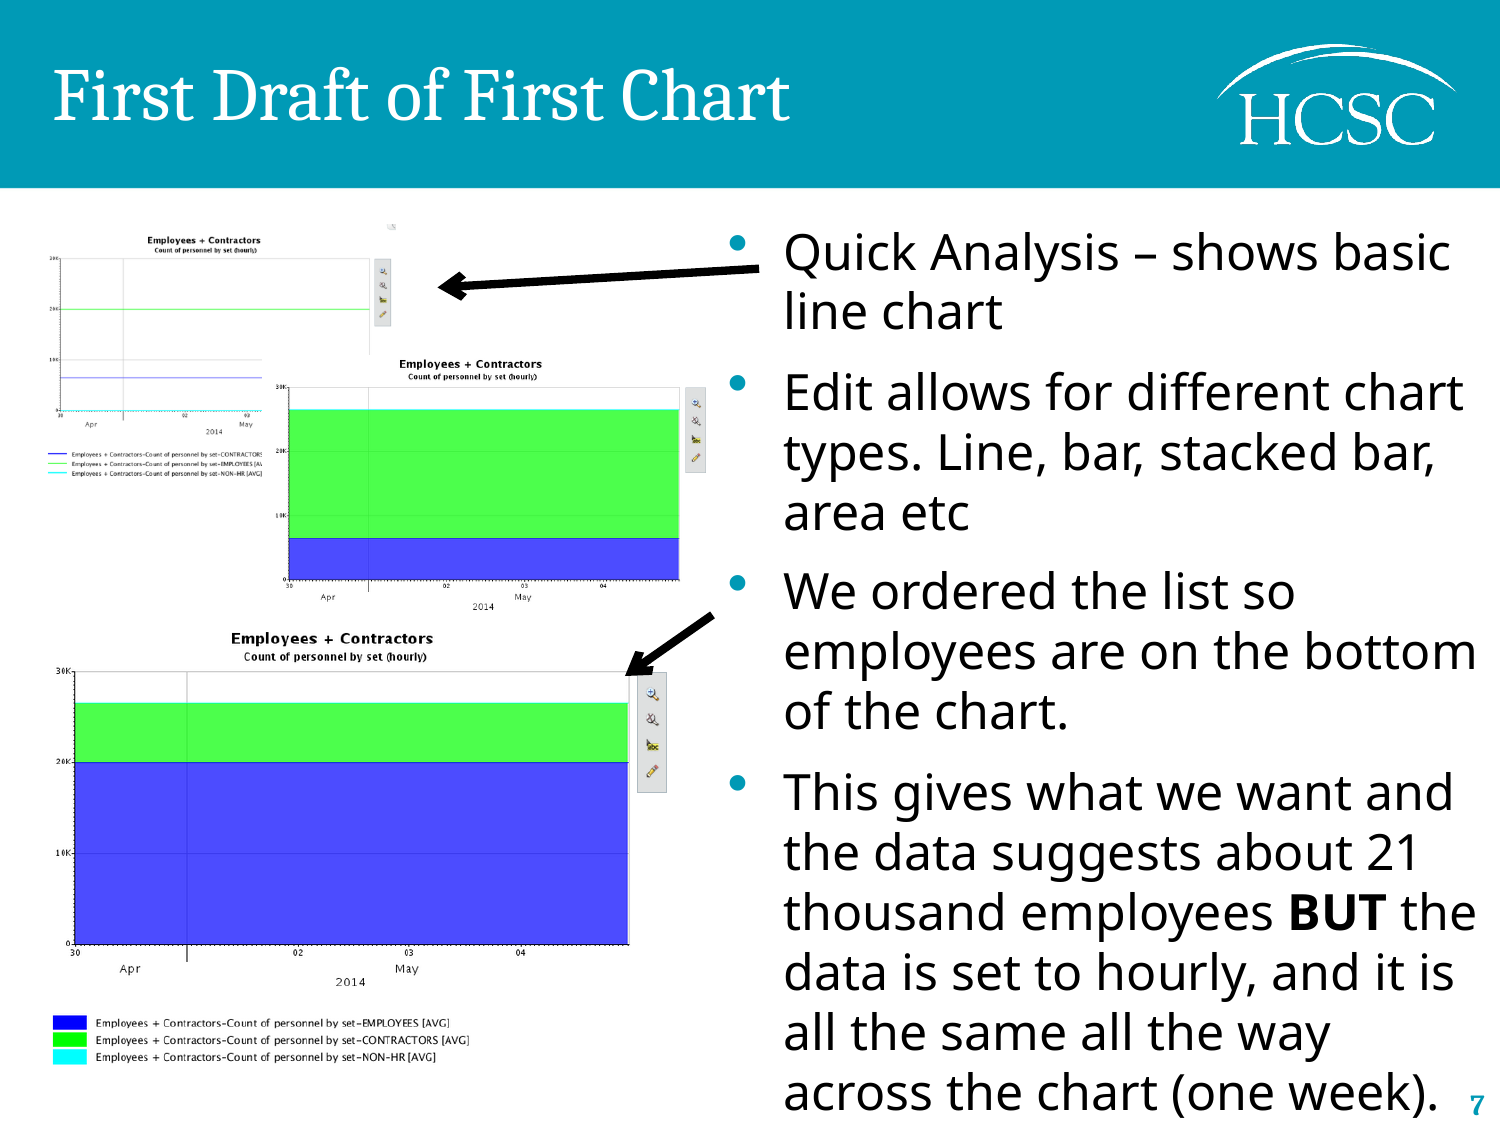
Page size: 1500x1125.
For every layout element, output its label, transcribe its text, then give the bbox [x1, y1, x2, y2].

list Quick Analysis – shows basic line chart Edit allows for different chart types. Line, bar, stacked bar, area etc We ordered the list so employees are on the bottom of the chart. This gives what we want and the data suggests about 21 thousand employees BUT the data is set to hourly, and it is all the same all the way across the chart (one week). [712, 212, 1500, 1018]
picture [0, 0, 1500, 1087]
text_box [437, 268, 760, 288]
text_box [624, 614, 713, 677]
title First Draft of First Chart [37, 0, 1278, 181]
